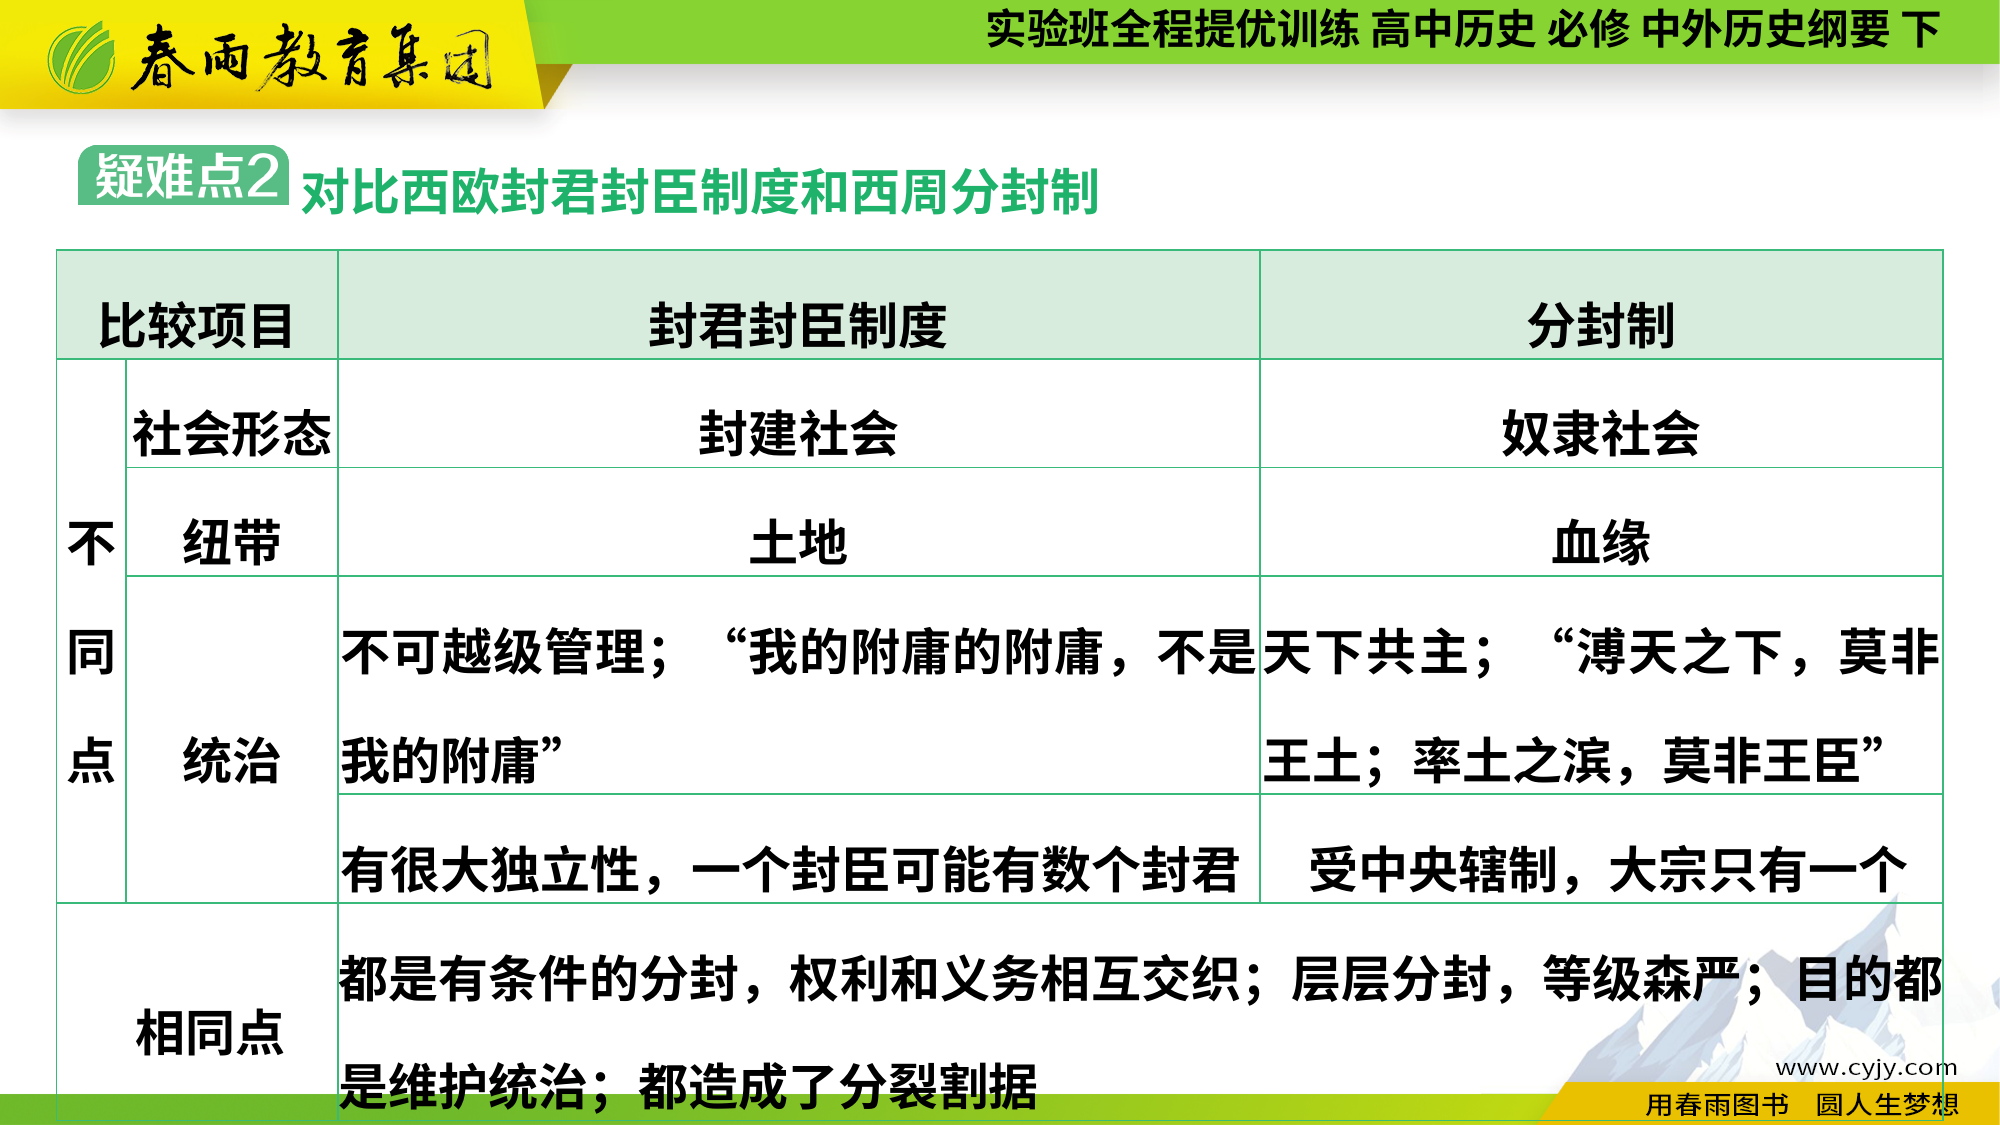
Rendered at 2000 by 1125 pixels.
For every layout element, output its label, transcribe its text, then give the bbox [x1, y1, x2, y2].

table_cell 纽带 [127, 468, 337, 575]
table_header 封君封臣制度 [339, 251, 1259, 358]
table_cell 统治 [127, 577, 337, 902]
table_cell 相同点 [57, 904, 337, 1120]
table_cell 血缘 [1261, 468, 1942, 575]
table_cell 有很大独立性，一个封臣可能有数个封君 [339, 795, 1259, 902]
table_cell 受中央辖制，大宗只有一个 [1261, 795, 1942, 902]
table_cell 封建社会 [339, 360, 1259, 467]
table_header 比较项目 [57, 251, 337, 358]
table_cell 不 同 点 [57, 360, 125, 902]
table_cell 奴隶社会 [1261, 360, 1942, 467]
table_cell 天下共主；“溥天之下，莫非王土；率土之滨，莫非王臣” [1261, 577, 1942, 793]
table_cell 社会形态 [127, 360, 337, 467]
table_header 分封制 [1261, 251, 1942, 358]
table_cell 都是有条件的分封，权利和义务相互交织；层层分封，等级森严；目的都是维护统治；都造成了分裂割据 [339, 904, 1942, 1120]
table_cell 不可越级管理；“我的附庸的附庸，不是我的附庸” [339, 577, 1259, 793]
list 对比西欧封君封臣制度和西周分封制 [59, 122, 1944, 217]
table_cell 土地 [339, 468, 1259, 575]
picture [0, 0, 2000, 1125]
